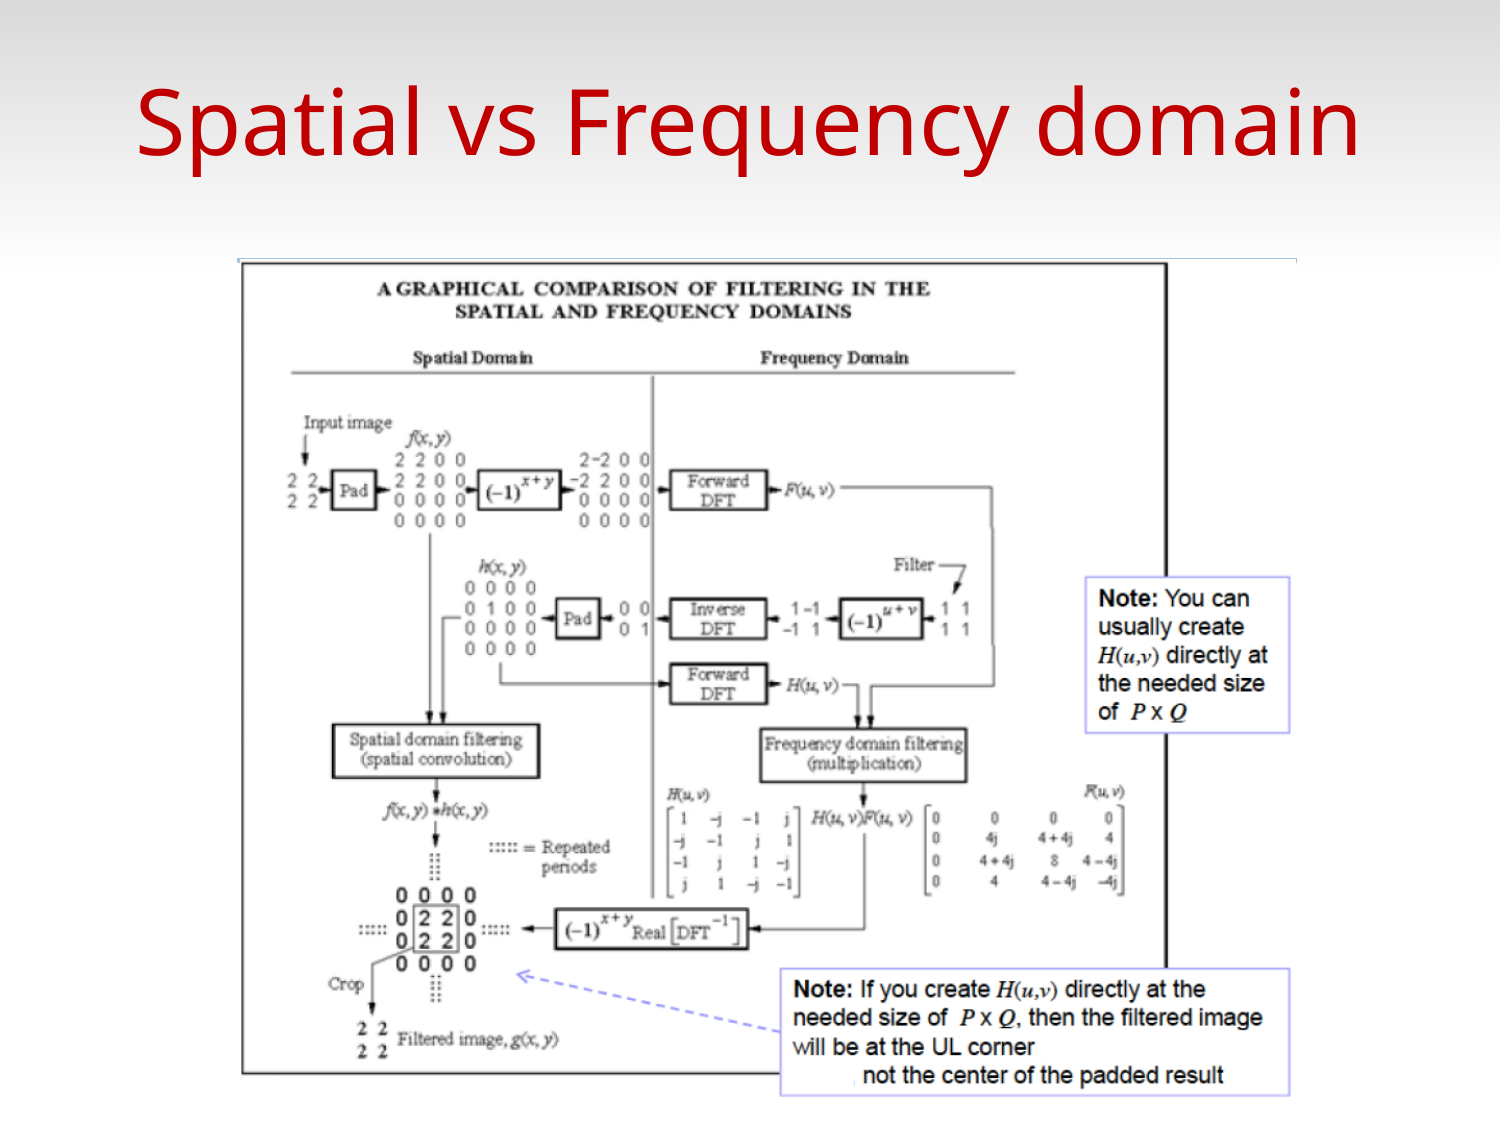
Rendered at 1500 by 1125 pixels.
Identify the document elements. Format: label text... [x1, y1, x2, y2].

title Spatial vs Frequency domain [75, 24, 1425, 213]
picture [237, 257, 1298, 1101]
